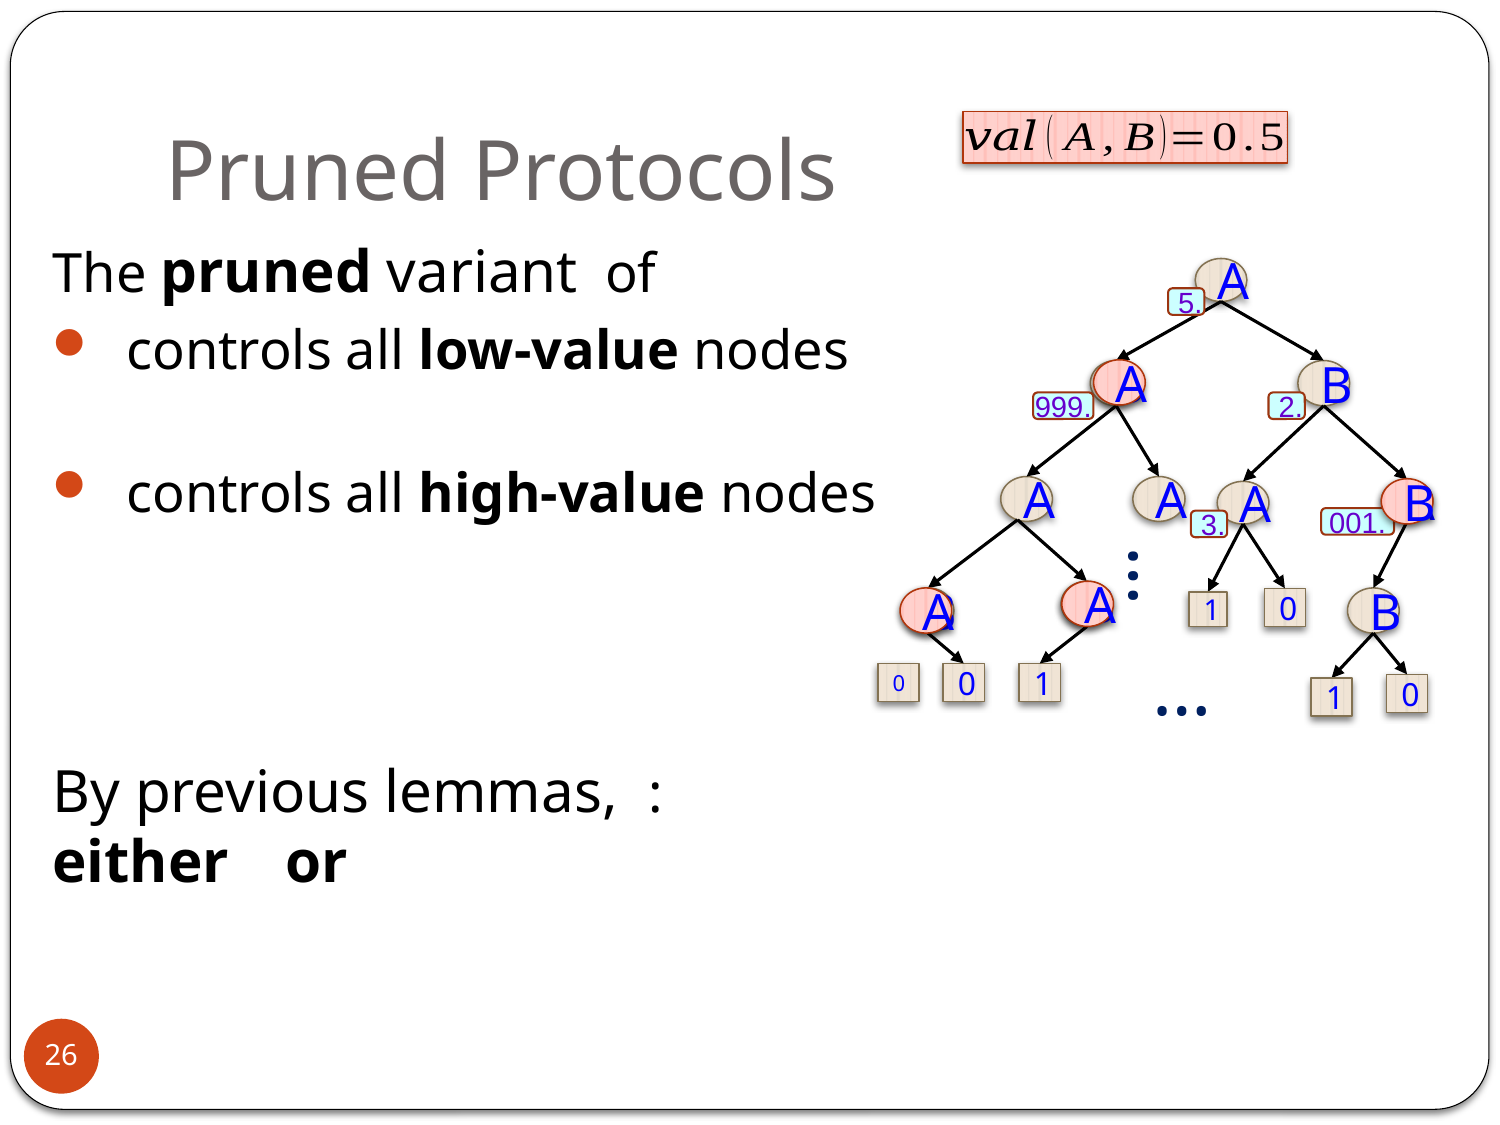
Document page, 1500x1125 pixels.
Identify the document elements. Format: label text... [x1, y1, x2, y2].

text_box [877, 258, 1434, 717]
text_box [1032, 288, 1395, 538]
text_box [899, 359, 1146, 634]
title Pruned Protocols [149, 44, 1426, 233]
slide_number 26 [23, 1018, 99, 1094]
